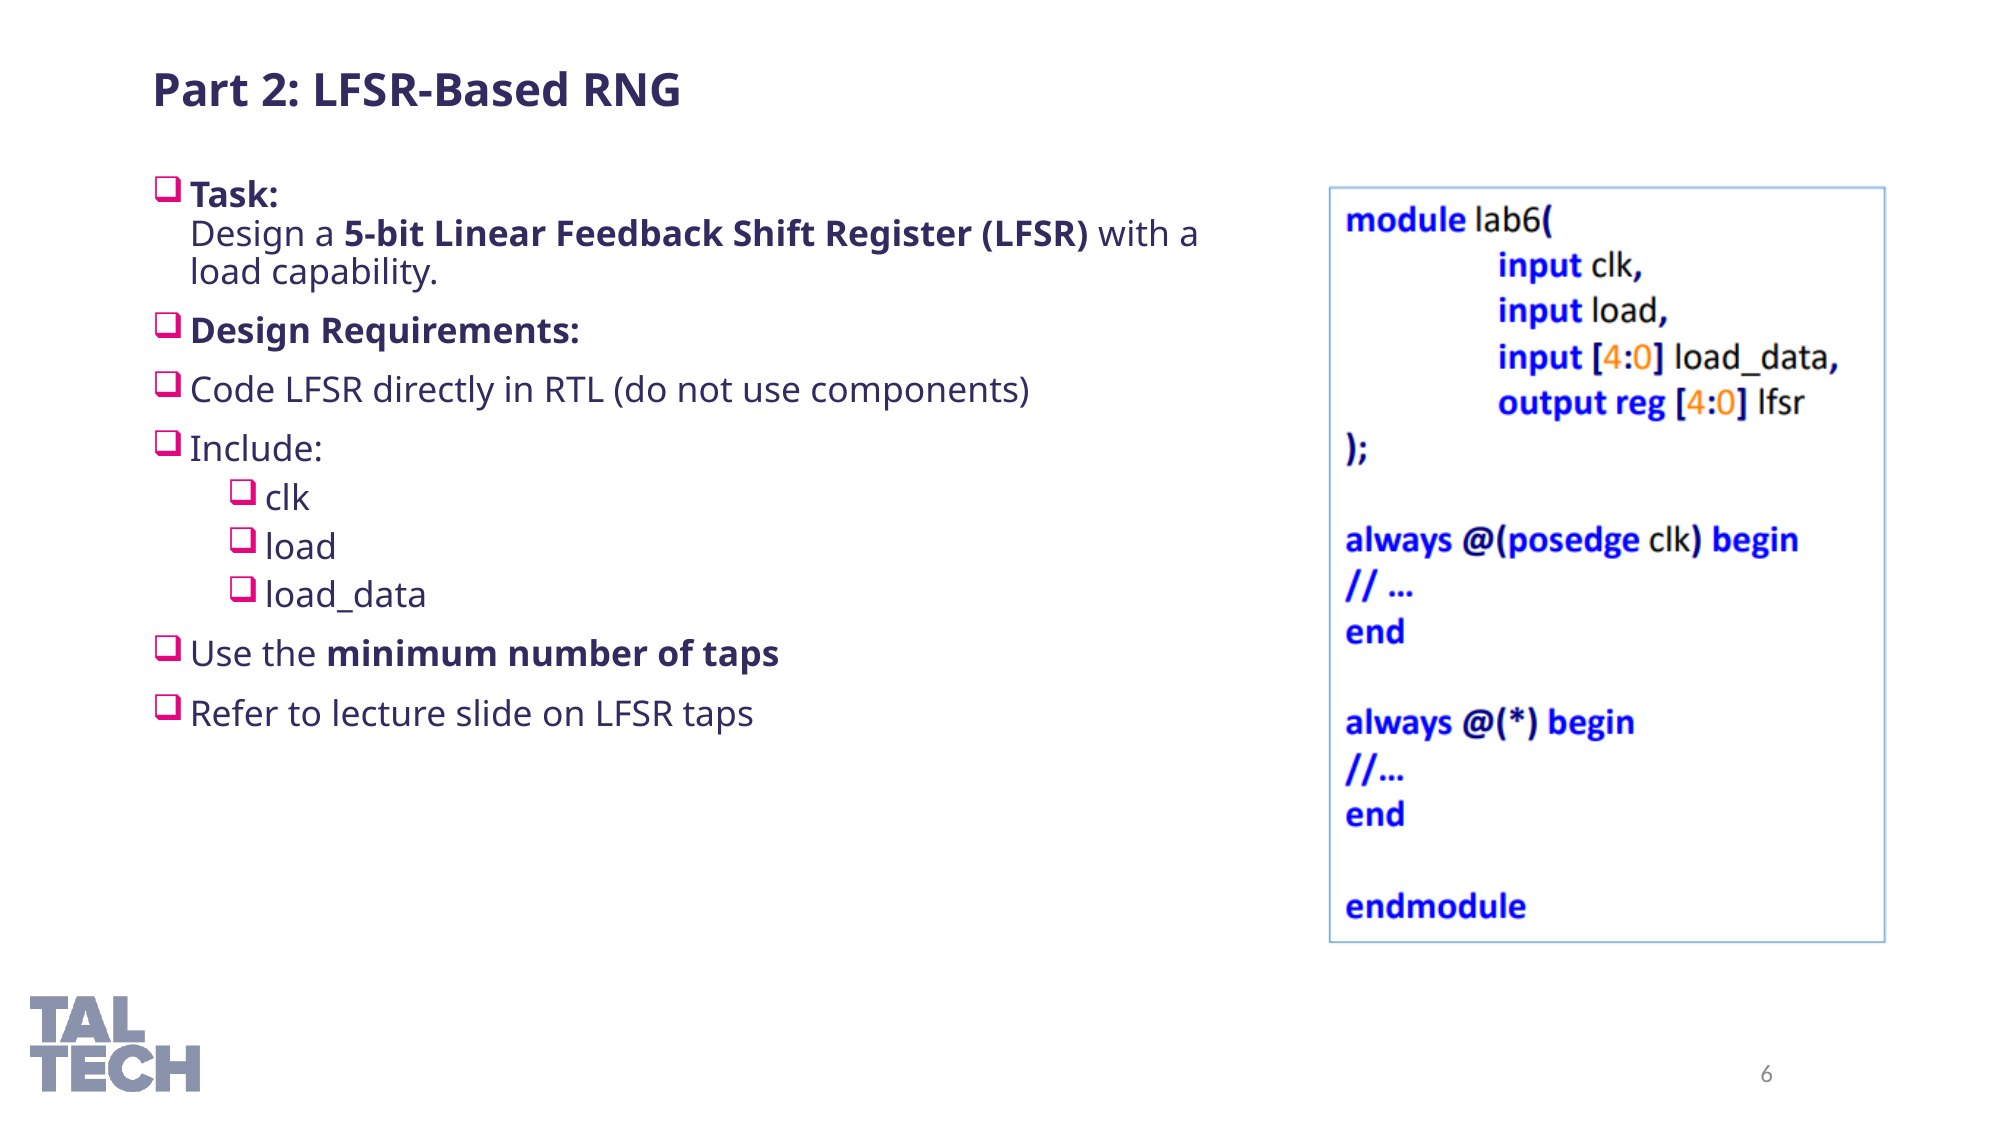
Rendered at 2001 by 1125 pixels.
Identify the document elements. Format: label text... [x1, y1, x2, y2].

slide_number 6 [1338, 1042, 1789, 1103]
picture [1319, 163, 1900, 962]
picture [25, 990, 204, 1097]
list Task: Design a 5-bit Linear Feedback Shift Register (LFSR) with a load capability. Design Requirements: Code LFSR directly in RTL (do not use components) Include: clk load load_data Use the minimum number of taps Refer to lecture slide on LFSR taps [137, 169, 1283, 1014]
title Part 2: LFSR-Based RNG [137, 59, 1863, 187]
